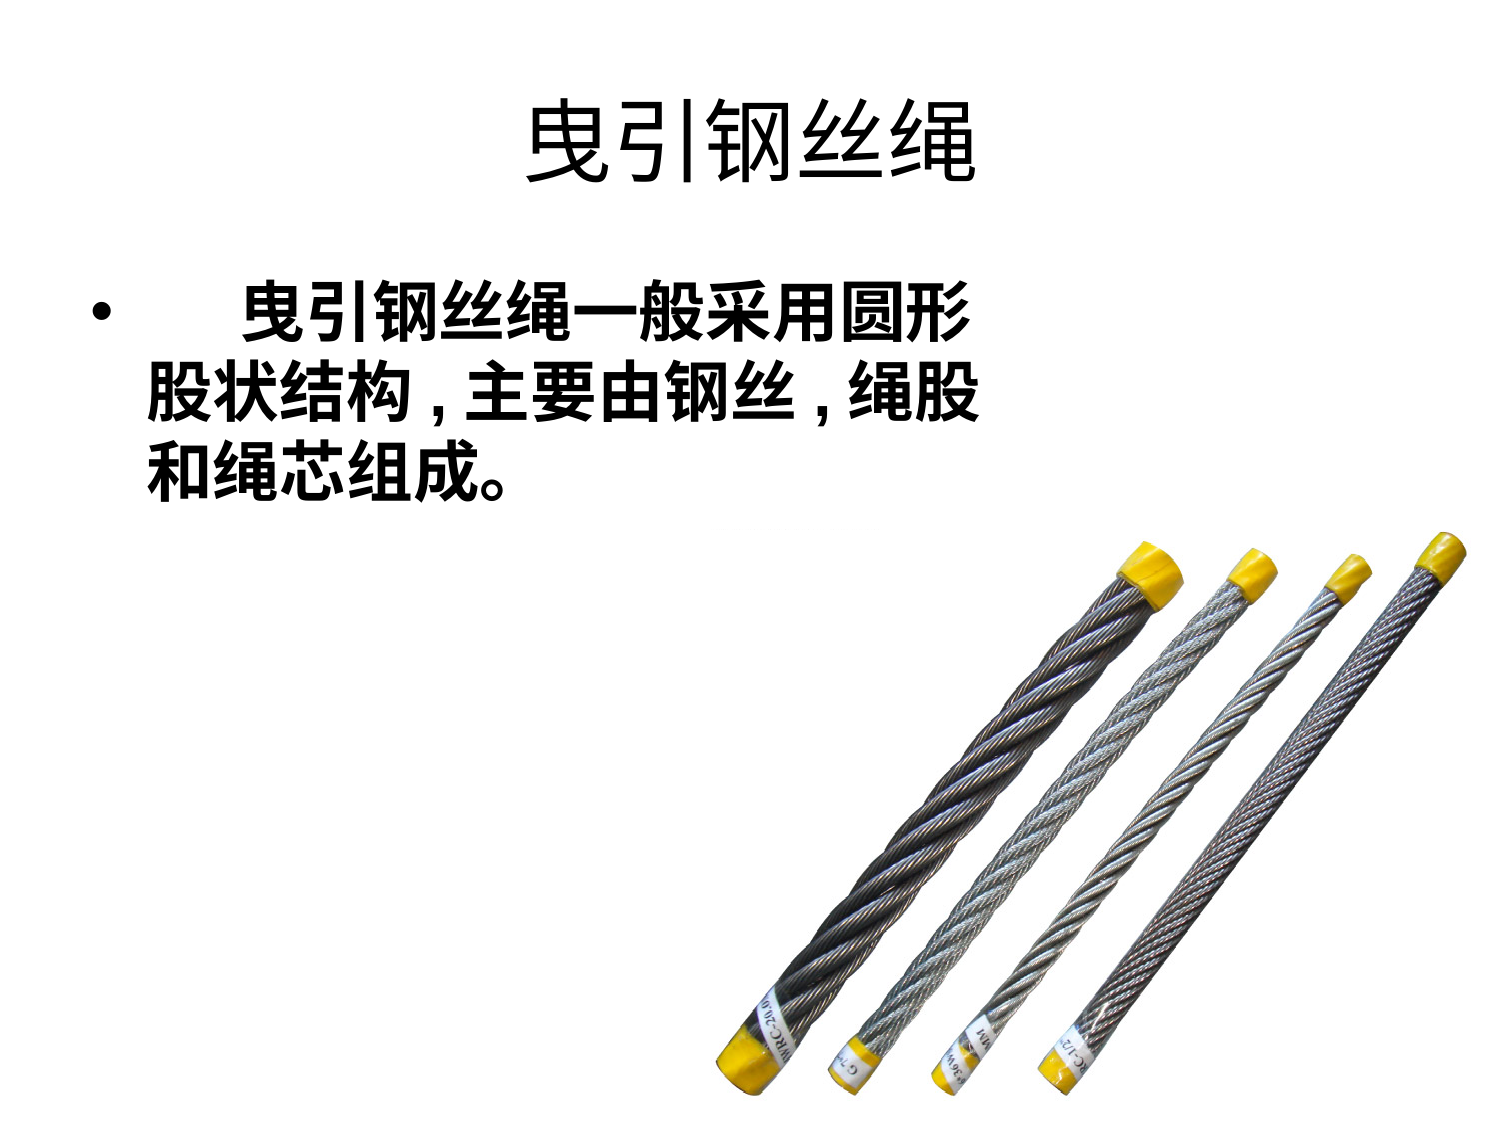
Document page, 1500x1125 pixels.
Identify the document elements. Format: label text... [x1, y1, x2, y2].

picture [708, 529, 1485, 1121]
title 曳引钢丝绳 [75, 45, 1425, 233]
list 曳引钢丝绳一般采用圆形股状结构,主要由钢丝,绳股和绳芯组成。 [75, 262, 1046, 916]
